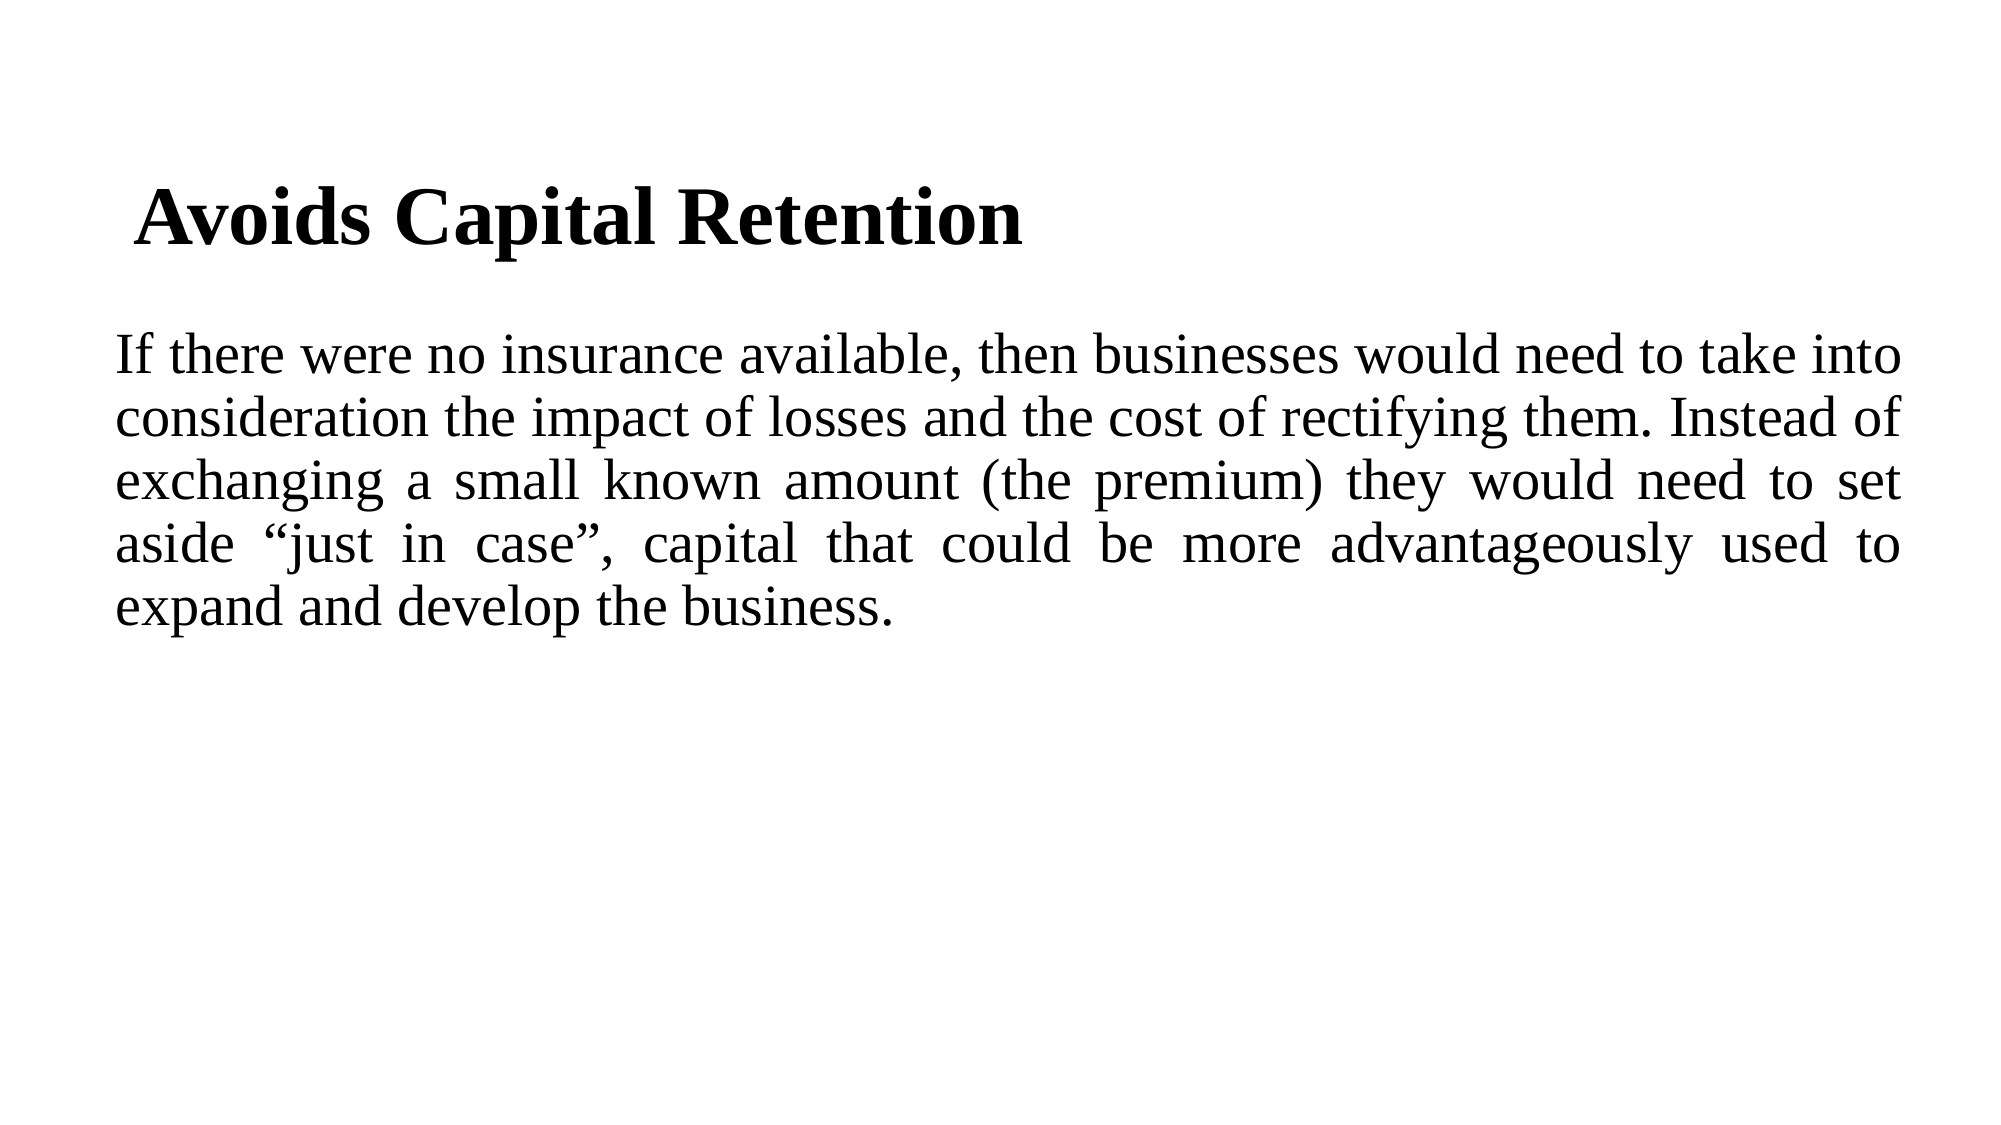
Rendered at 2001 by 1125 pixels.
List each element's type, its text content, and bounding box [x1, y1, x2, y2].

title Avoids Capital Retention [118, 148, 1918, 287]
list If there were no insurance available, then businesses would need to take into consideration the impact of losses and the cost of rectifying them. Instead of exchanging a small known amount (the premium) they would need to set aside “just in case”, capital that could be more advantageously used to expand and develop the business. [100, 315, 1918, 1050]
